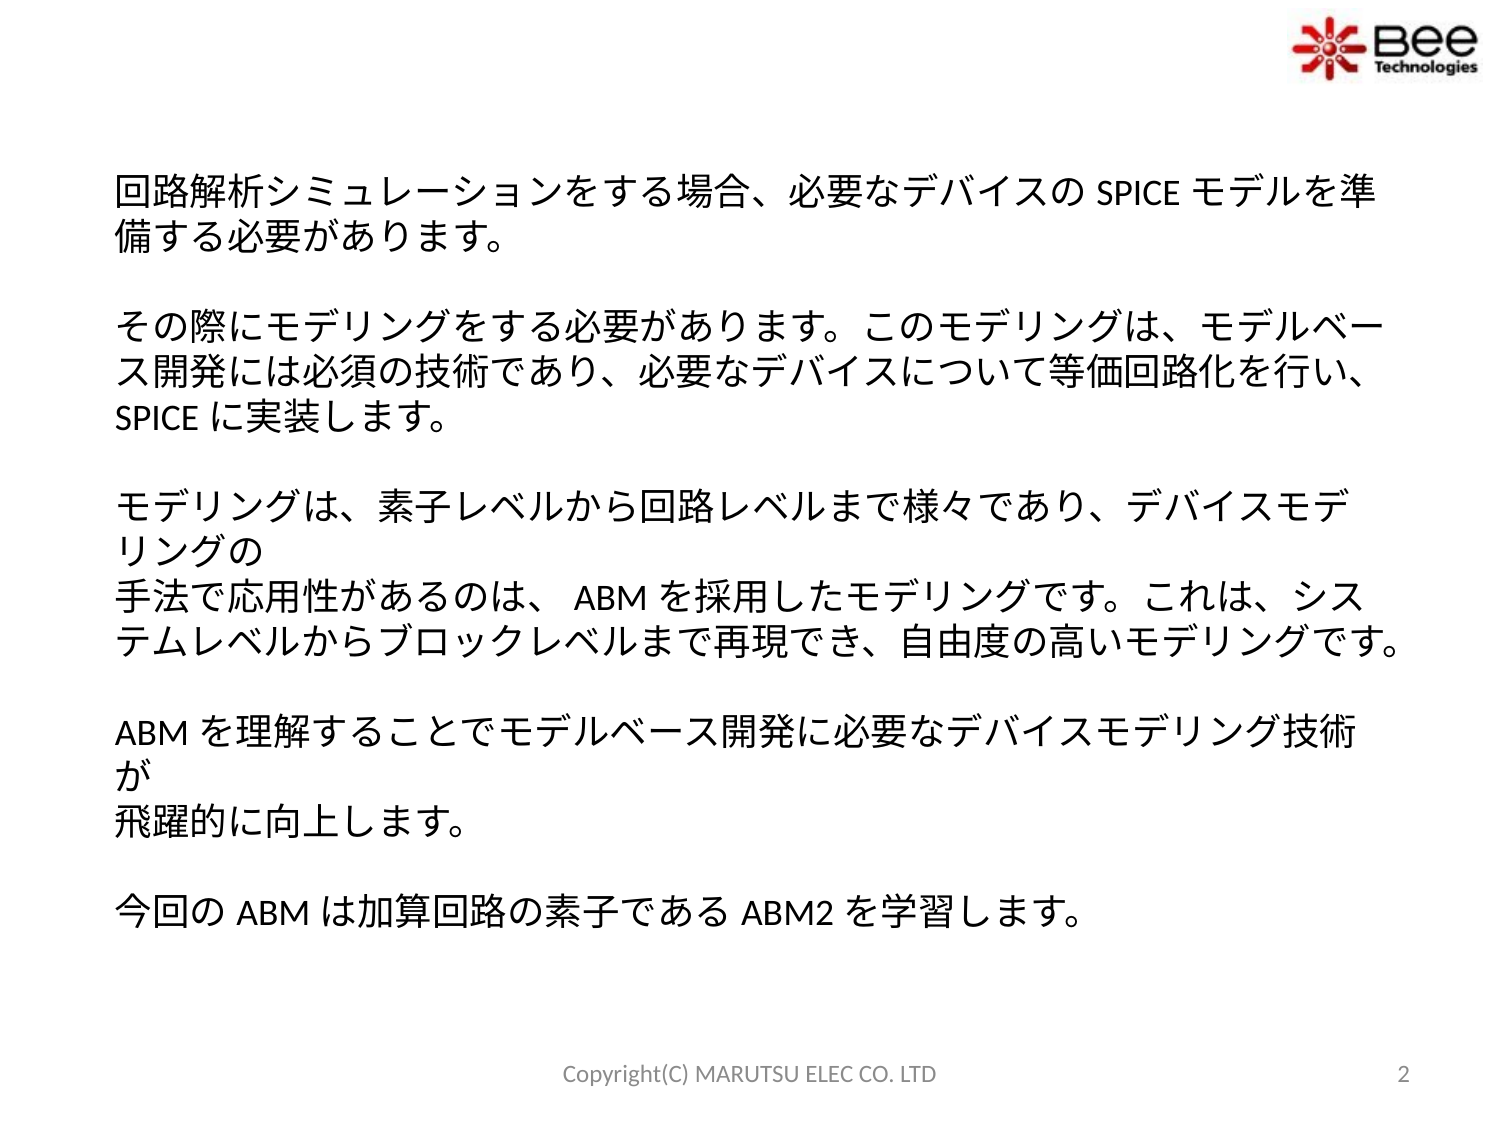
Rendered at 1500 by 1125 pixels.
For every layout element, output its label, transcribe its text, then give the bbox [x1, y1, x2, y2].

footer Copyright(C) MARUTSU ELEC CO. LTD [512, 1042, 988, 1103]
slide_number 2 [1074, 1042, 1425, 1103]
text_box 回路解析シミュレーションをする場合、必要なデバイスのSPICEモデルを準備する必要があります。 その際にモデリングをする必要があります。このモデリングは、モデルベース開発には必須の技術であり、必要なデバイスについて等価回路化を行い、SPICEに実装します。 モデリングは、素子レベルから回路レベルまで様々であり、デバイスモデリングの 手法で応用性があるのは、ABMを採用したモデリングです。これは、システムレベルからブロックレベルまで再現でき、自由度の高いモデリングです。 ABMを理解することでモデルベース開発に必要なデバイスモデリング技術が 飛躍的に向上します。 今回のABMは加算回路の素子であるABM2を学習します。 [100, 160, 1400, 941]
picture [1286, 8, 1483, 91]
